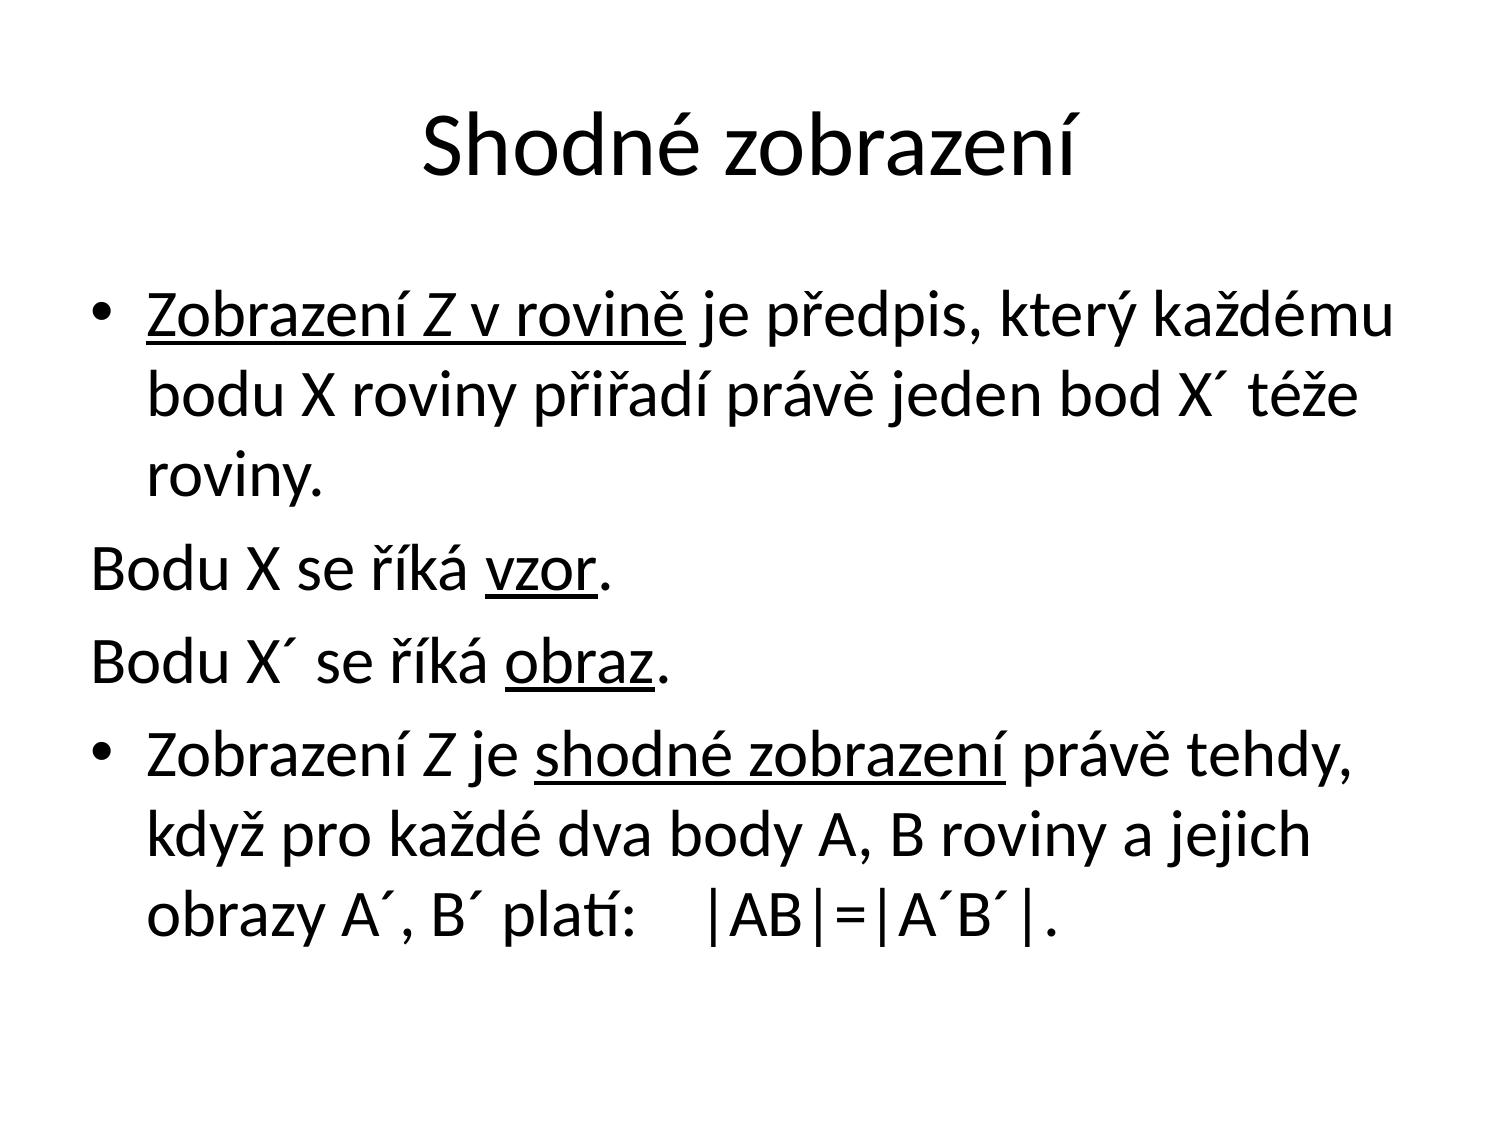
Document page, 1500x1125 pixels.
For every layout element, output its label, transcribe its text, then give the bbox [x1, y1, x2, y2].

title Shodné zobrazení [75, 45, 1425, 233]
list Zobrazení Z v rovině je předpis, který každému bodu X roviny přiřadí právě jeden bod X´ téže roviny. Bodu X se říká vzor. Bodu X´ se říká obraz. Zobrazení Z je shodné zobrazení právě tehdy, když pro každé dva body A, B roviny a jejich obrazy A´, B´ platí: |AB|=|A´B´|. [75, 262, 1425, 1005]
